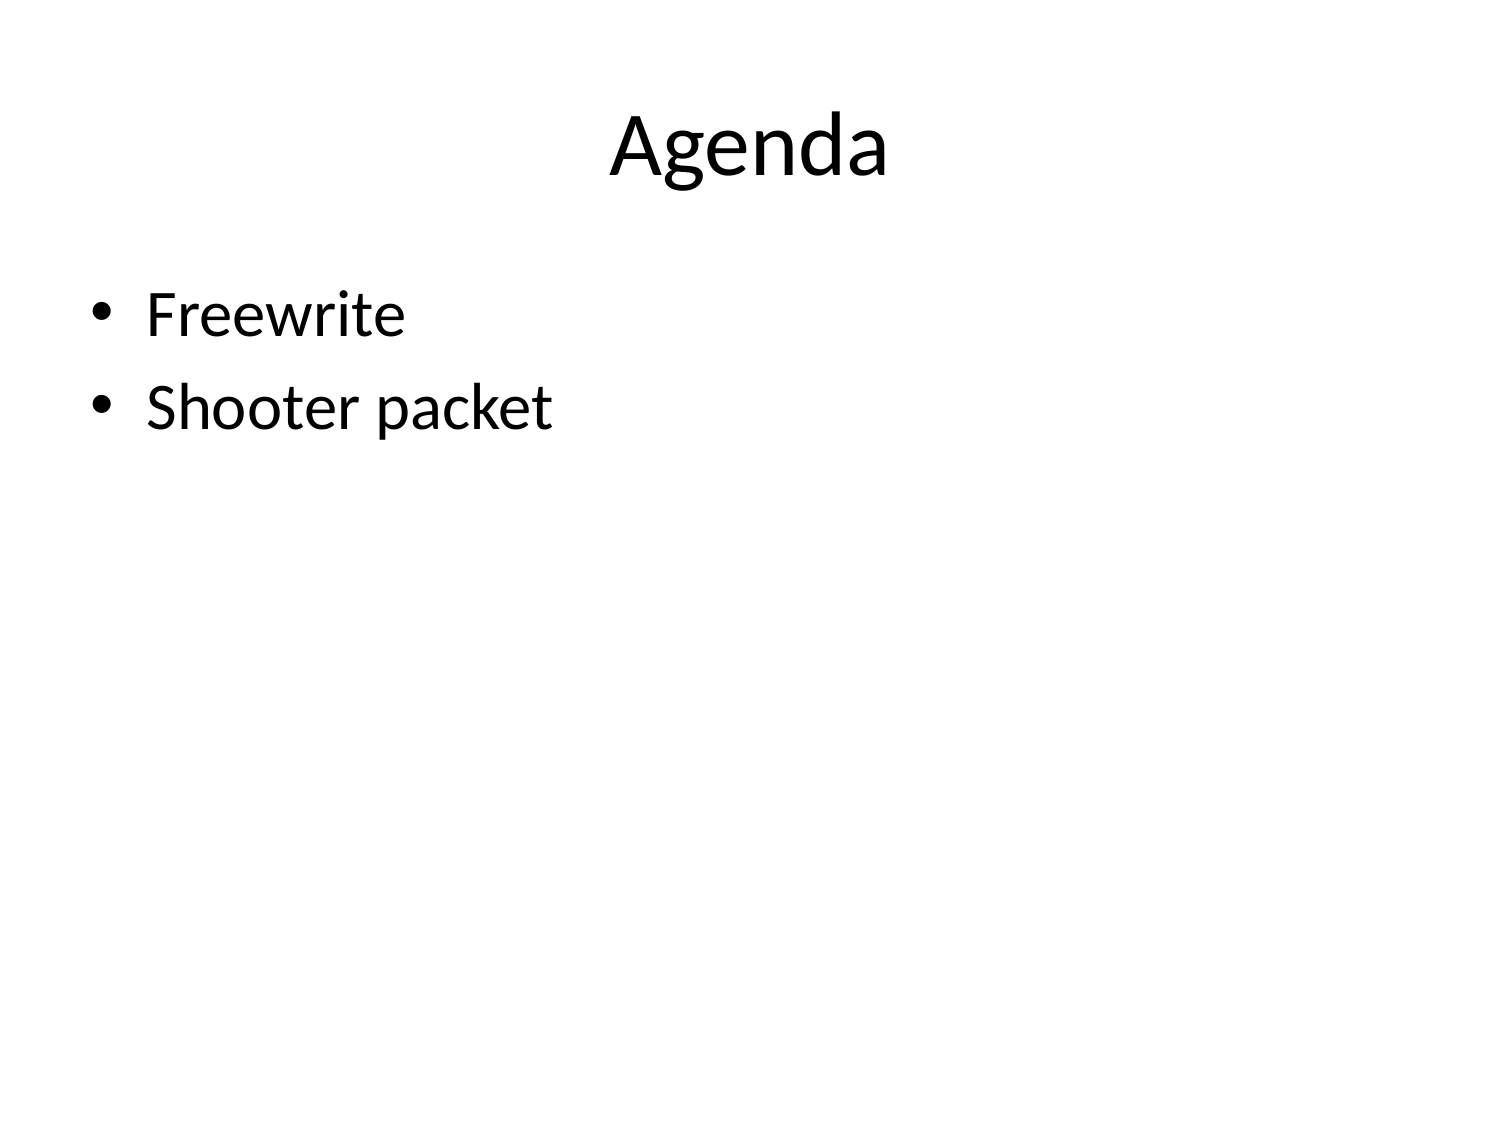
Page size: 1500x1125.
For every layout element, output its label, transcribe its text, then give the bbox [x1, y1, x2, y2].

list Freewrite Shooter packet [75, 262, 1425, 1005]
title Agenda [75, 45, 1425, 233]
